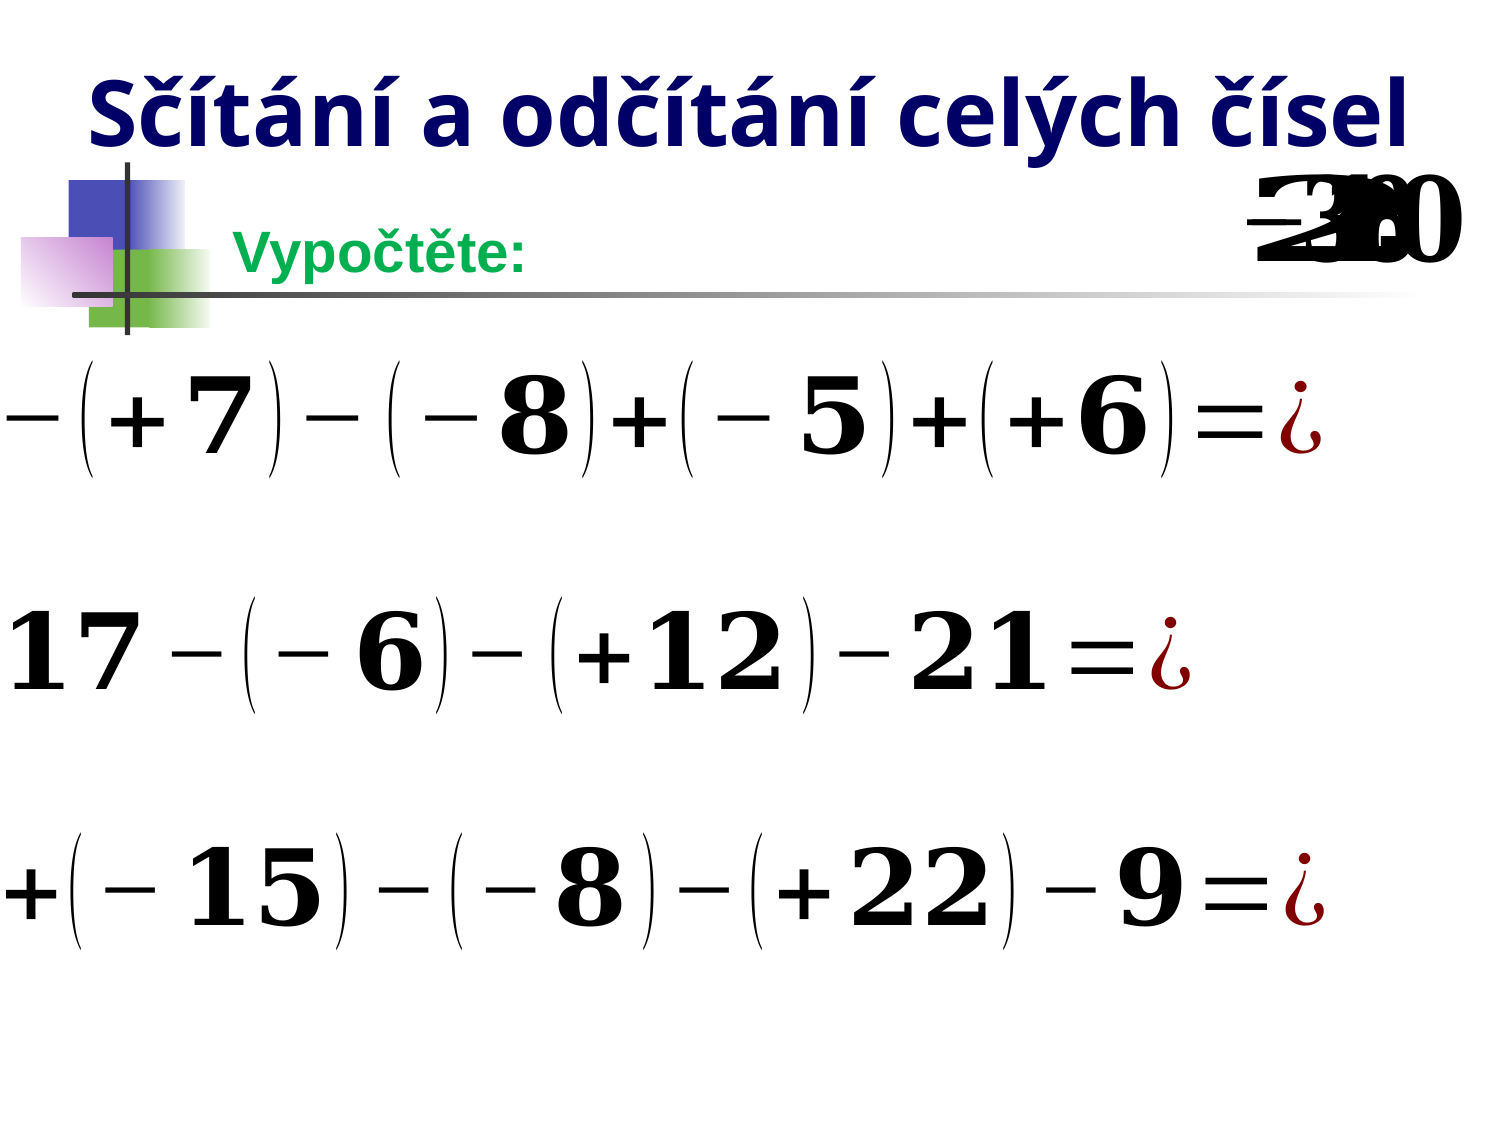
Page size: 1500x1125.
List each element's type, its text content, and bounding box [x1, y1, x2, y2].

text_box Vypočtěte: [217, 207, 1392, 292]
title Sčítání a odčítání celých čísel [0, 63, 1500, 173]
